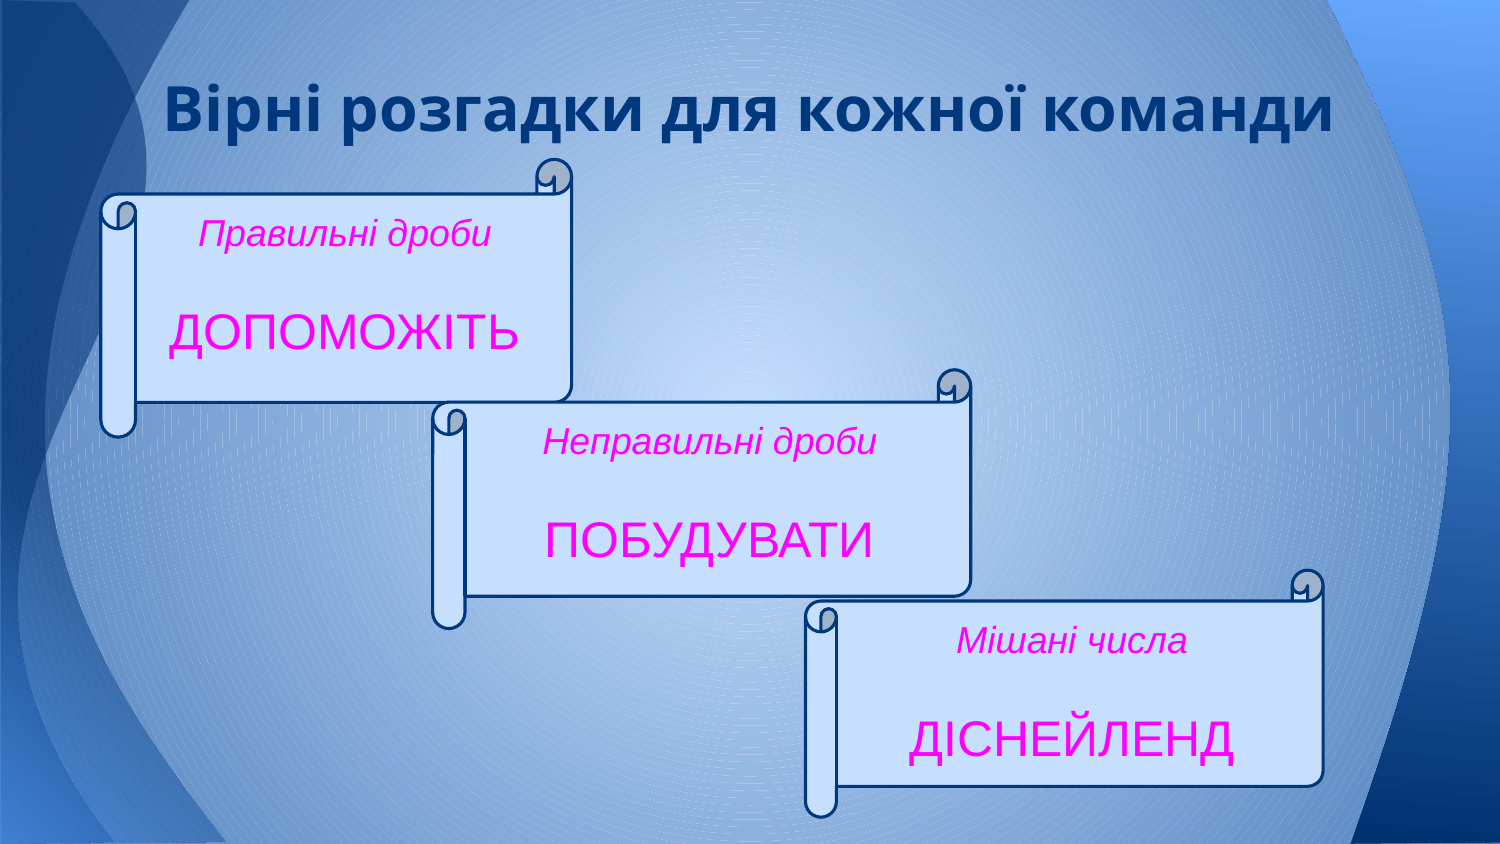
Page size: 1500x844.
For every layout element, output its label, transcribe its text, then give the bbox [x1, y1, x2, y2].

text_box Мішані числа ДІСНЕЙЛЕНД [805, 570, 1324, 818]
title Вірні розгадки для кожної команди [75, 33, 1425, 160]
text_box Неправильні дроби ПОБУДУВАТИ [432, 369, 971, 629]
text_box Правильні дроби ДОПОМОЖІТЬ [100, 159, 572, 438]
